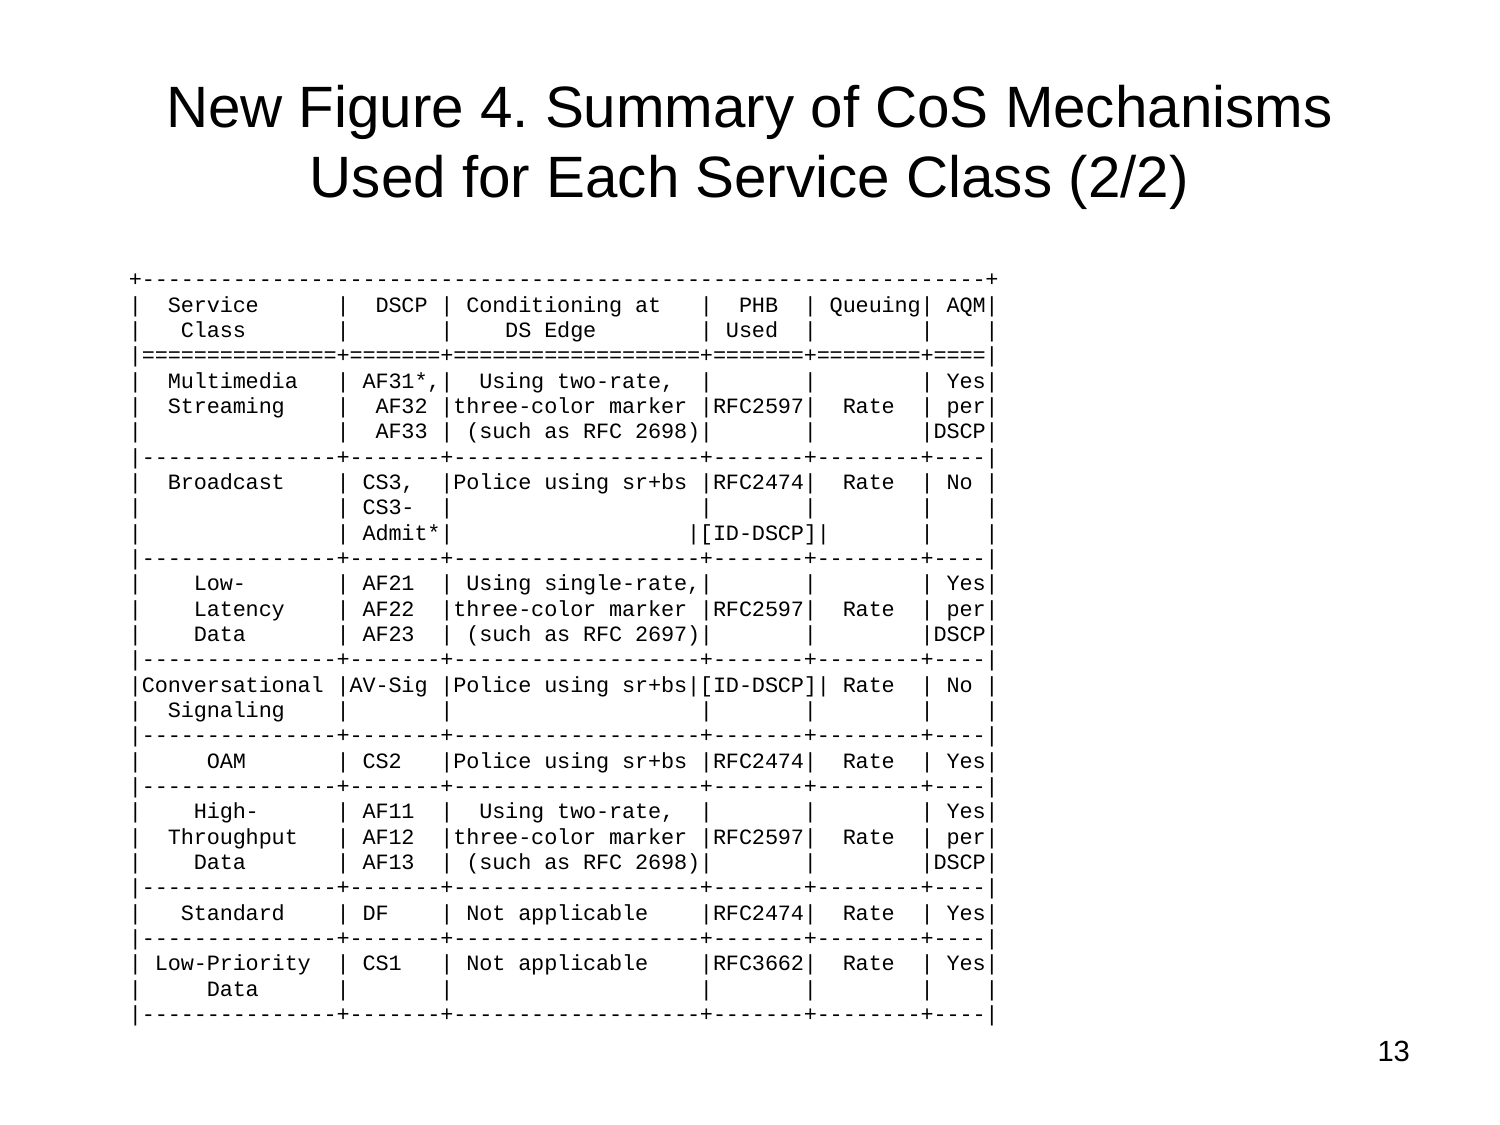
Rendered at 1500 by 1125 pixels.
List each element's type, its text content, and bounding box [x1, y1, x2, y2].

title New Figure 4. Summary of CoS Mechanisms Used for Each Service Class (2/2) [74, 44, 1426, 233]
list +-----------------------------------------------------------------+ | Service | DSCP | Conditioning at | PHB | Queuing| AQM| | Class | | DS Edge | Used | | | |===============+=======+===================+=======+========+====| | Multimedia | AF31*,| Using two-rate, | | | Yes| | Streaming | AF32 |three-color marker |RFC2597| Rate | per| | | AF33 | (such as RFC 2698)| | |DSCP| |---------------+-------+-------------------+-------+--------+----| | Broadcast | CS3, |Police using sr+bs |RFC2474| Rate | No | | | CS3- | | | | | | | Admit*| |[ID-DSCP]| | | |---------------+-------+-------------------+-------+--------+----| | Low- | AF21 | Using single-rate,| | | Yes| | Latency | AF22 |three-color marker |RFC2597| Rate | per| | Data | AF23 | (such as RFC 2697)| | |DSCP| |---------------+-------+-------------------+-------+--------+----| |Conversational |AV-Sig |Police using sr+bs|[ID-DSCP]| Rate | No | | Signaling | | | | | | |---------------+-------+-------------------+-------+--------+----| | OAM | CS2 |Police using sr+bs |RFC2474| Rate | Yes| |---------------+-------+-------------------+-------+--------+----| | High- | AF11 | Using two-rate, | | | Yes| | Throughput | AF12 |three-color marker |RFC2597| Rate | per| | Data | AF13 | (such as RFC 2698)| | |DSCP| |---------------+-------+-------------------+-------+--------+----| | Standard | DF | Not applicable |RFC2474| Rate | Yes| |---------------+-------+-------------------+-------+--------+----| | Low-Priority | CS1 | Not applicable |RFC3662| Rate | Yes| | Data | | | | | | |---------------+-------+-------------------+-------+--------+----| [74, 262, 1426, 1006]
slide_number 13 [1074, 1024, 1426, 1103]
